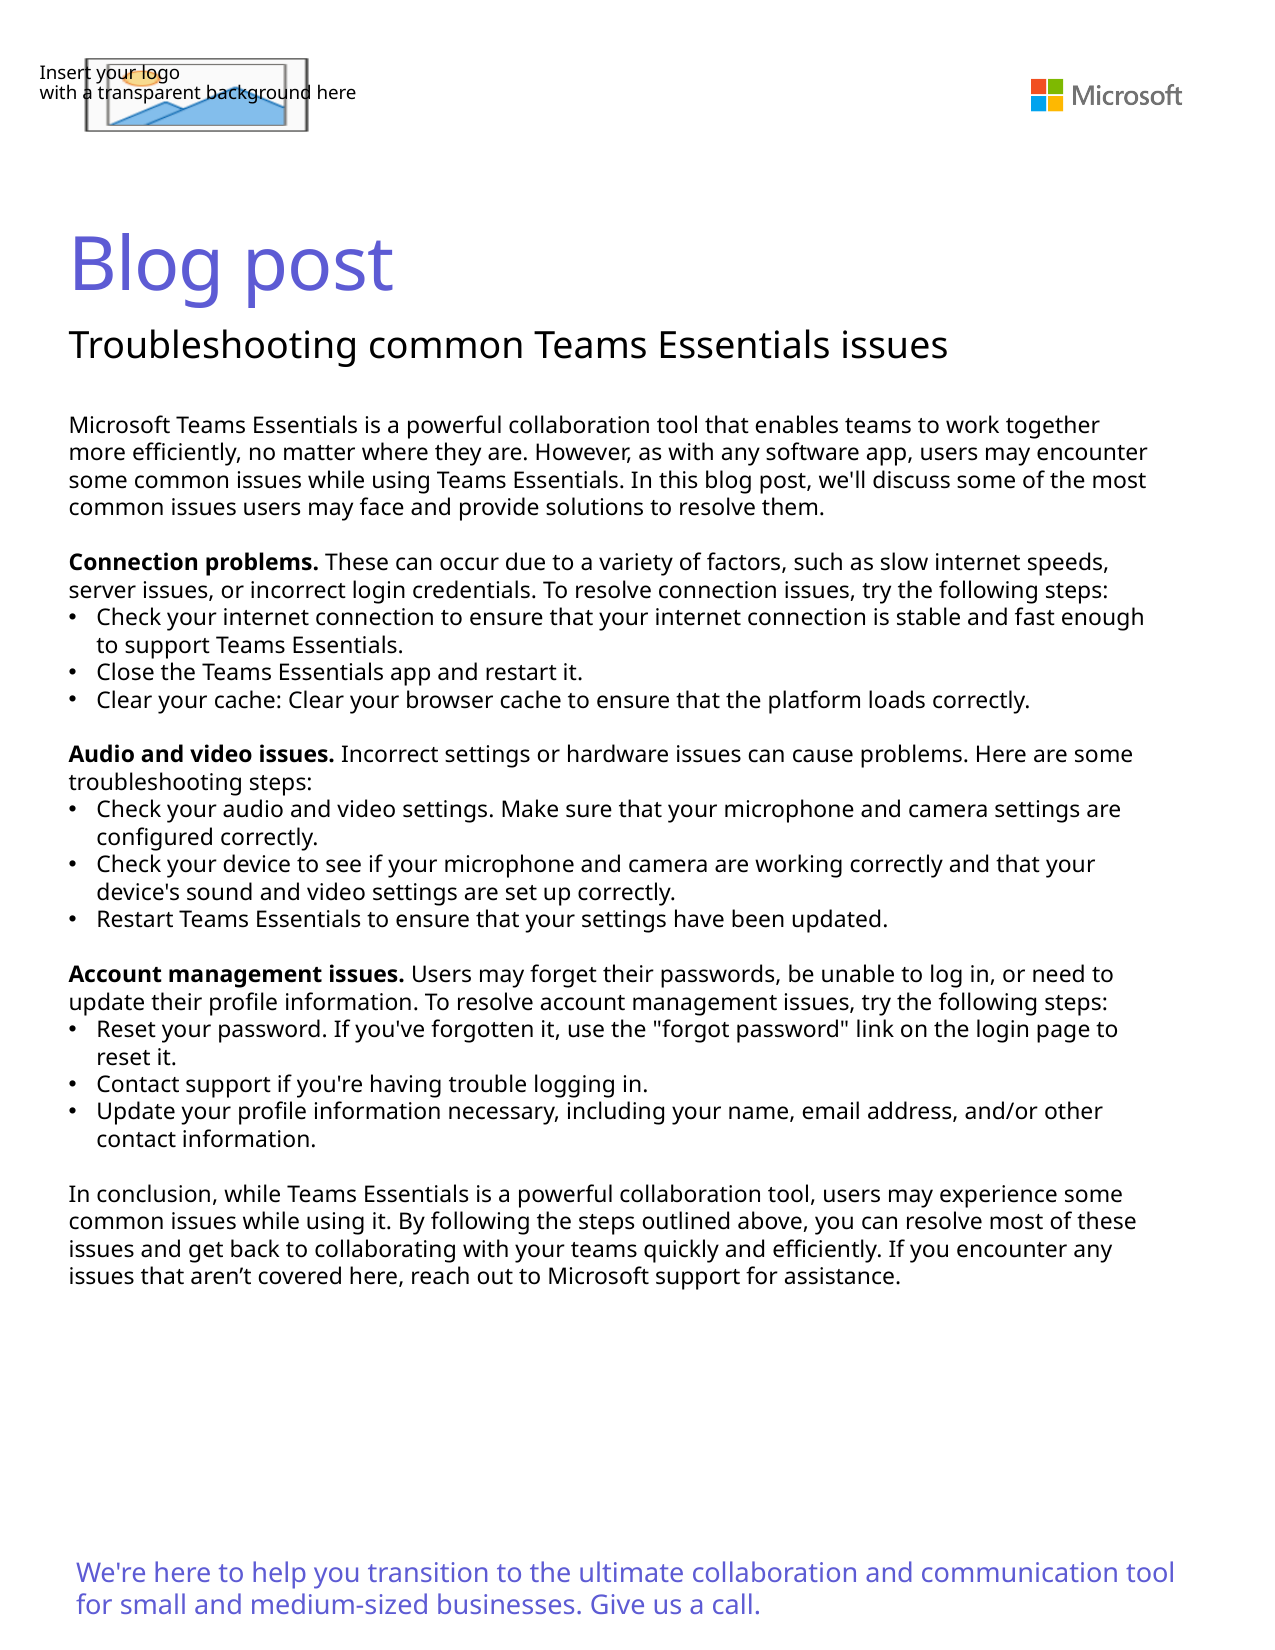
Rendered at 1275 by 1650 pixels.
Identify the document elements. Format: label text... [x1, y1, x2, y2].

text_box Blog post Troubleshooting common Teams Essentials issues Microsoft Teams Essentials is a powerful collaboration tool that enables teams to work together more efficiently, no matter where they are. However, as with any software app, users may encounter some common issues while using Teams Essentials. In this blog post, we'll discuss some of the most common issues users may face and provide solutions to resolve them. Connection problems. These can occur due to a variety of factors, such as slow internet speeds, server issues, or incorrect login credentials. To resolve connection issues, try the following steps: Check your internet connection to ensure that your internet connection is stable and fast enough to support Teams Essentials. Close the Teams Essentials app and restart it. Clear your cache: Clear your browser cache to ensure that the platform loads correctly. Audio and video issues. Incorrect settings or hardware issues can cause problems. Here are some troubleshooting steps: Check your audio and video settings. Make sure that your microphone and camera settings are configured correctly. Check your device to see if your microphone and camera are working correctly and that your device's sound and video settings are set up correctly. Restart Teams Essentials to ensure that your settings have been updated. Account management issues. Users may forget their passwords, be unable to log in, or need to update their profile information. To resolve account management issues, try the following steps: Reset your password. If you've forgotten it, use the "forgot password" link on the login page to reset it. Contact support if you're having trouble logging in. Update your profile information necessary, including your name, email address, and/or other contact information. In conclusion, while Teams Essentials is a powerful collaboration tool, users may experience some common issues while using it. By following the steps outlined above, you can resolve most of these issues and get back to collaborating with your teams quickly and efficiently. If you encounter any issues that aren’t covered here, reach out to Microsoft support for assistance. [68, 208, 1160, 1525]
picture [1010, 59, 1203, 131]
text_box We're here to help you transition to the ultimate collaboration and communication tool for small and medium-sized businesses. Give us a call. [68, 1557, 1207, 1619]
picture [78, 55, 318, 135]
